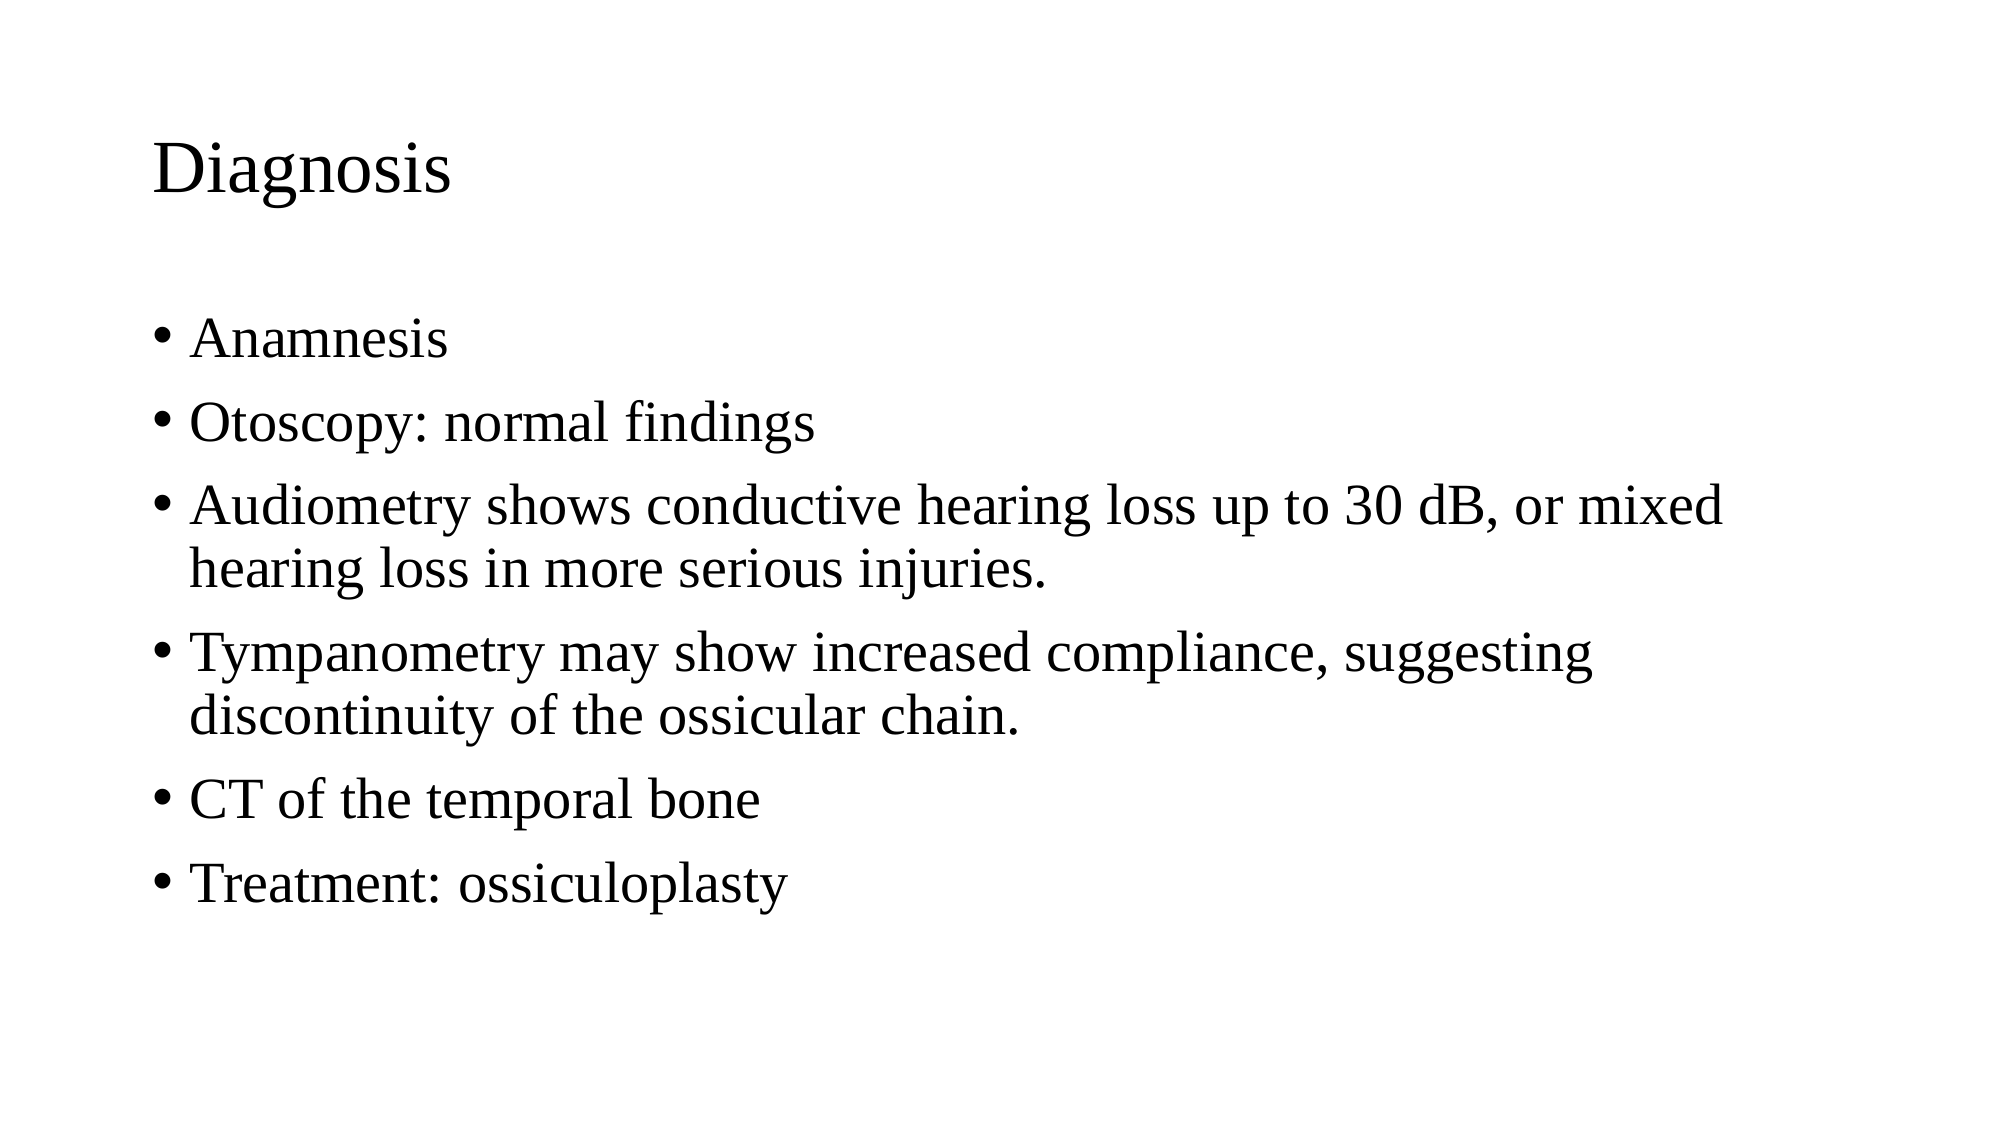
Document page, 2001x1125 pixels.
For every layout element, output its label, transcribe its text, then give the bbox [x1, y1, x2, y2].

list Anamnesis Otoscopy: normal findings Audiometry shows conductive hearing loss up to 30 dB, or mixed hearing loss in more serious injuries. Tympanometry may show increased compliance, suggesting discontinuity of the ossicular chain. CT of the temporal bone Treatment: ossiculoplasty [137, 299, 1863, 1014]
title Diagnosis [137, 59, 1863, 278]
